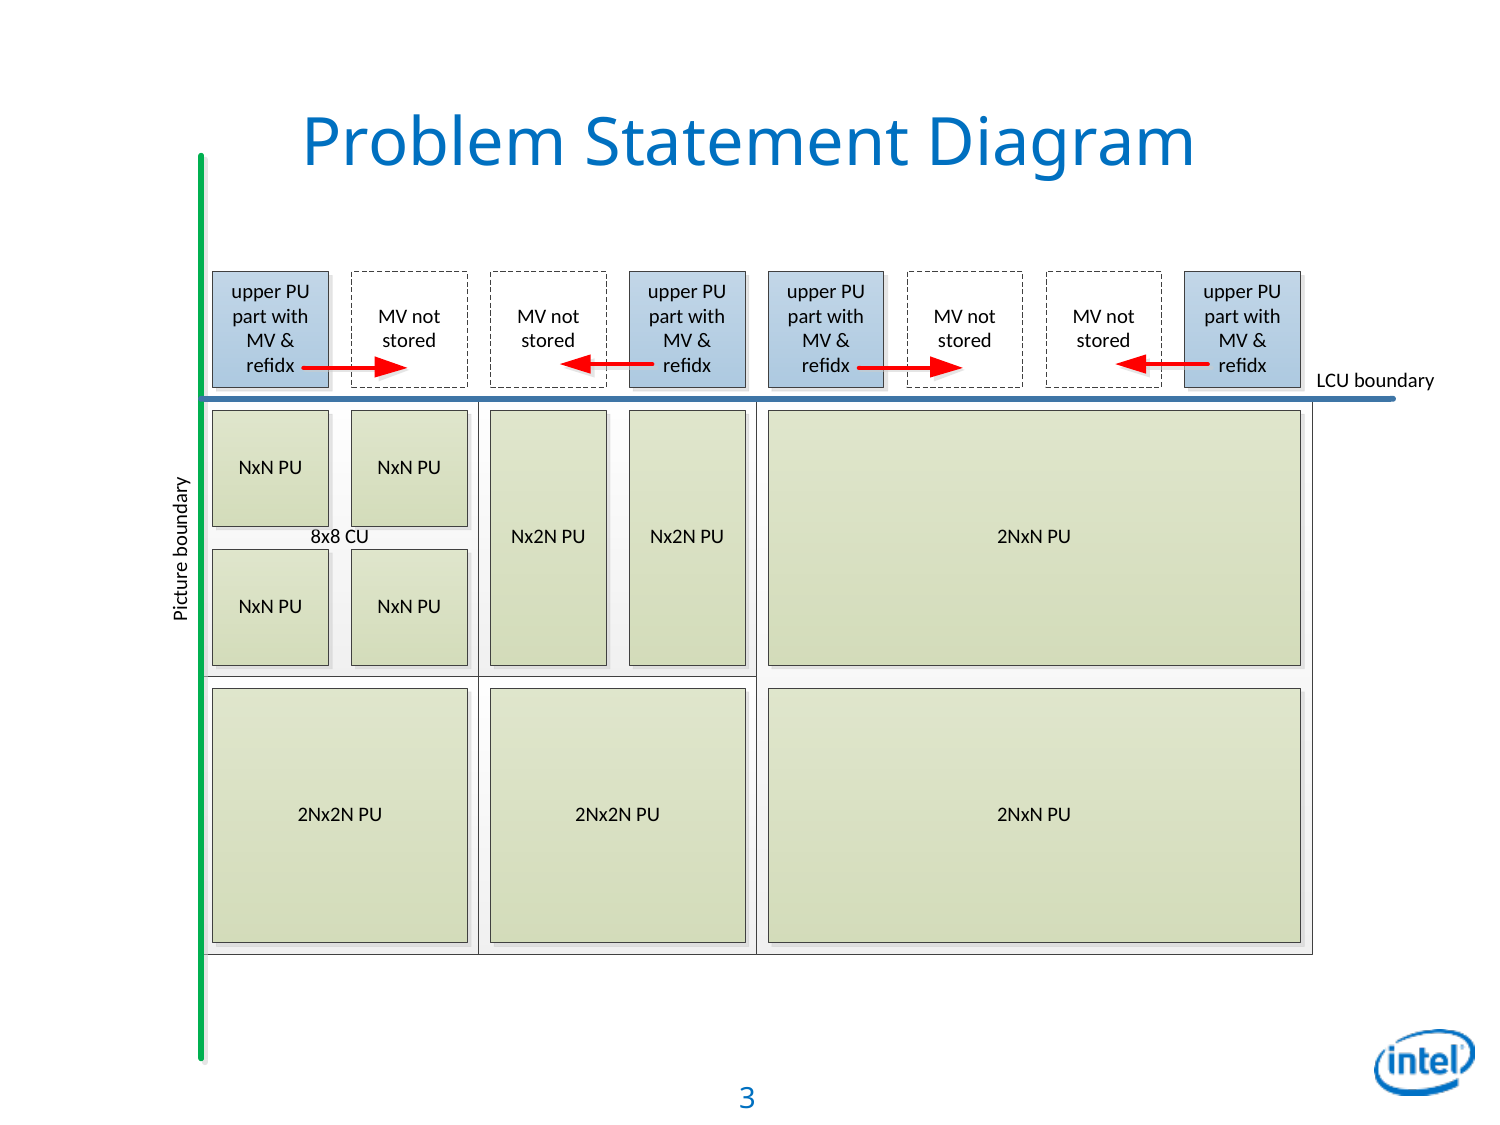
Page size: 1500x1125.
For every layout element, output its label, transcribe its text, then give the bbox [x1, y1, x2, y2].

title Problem Statement Diagram [75, 45, 1425, 233]
picture [162, 149, 1475, 1096]
